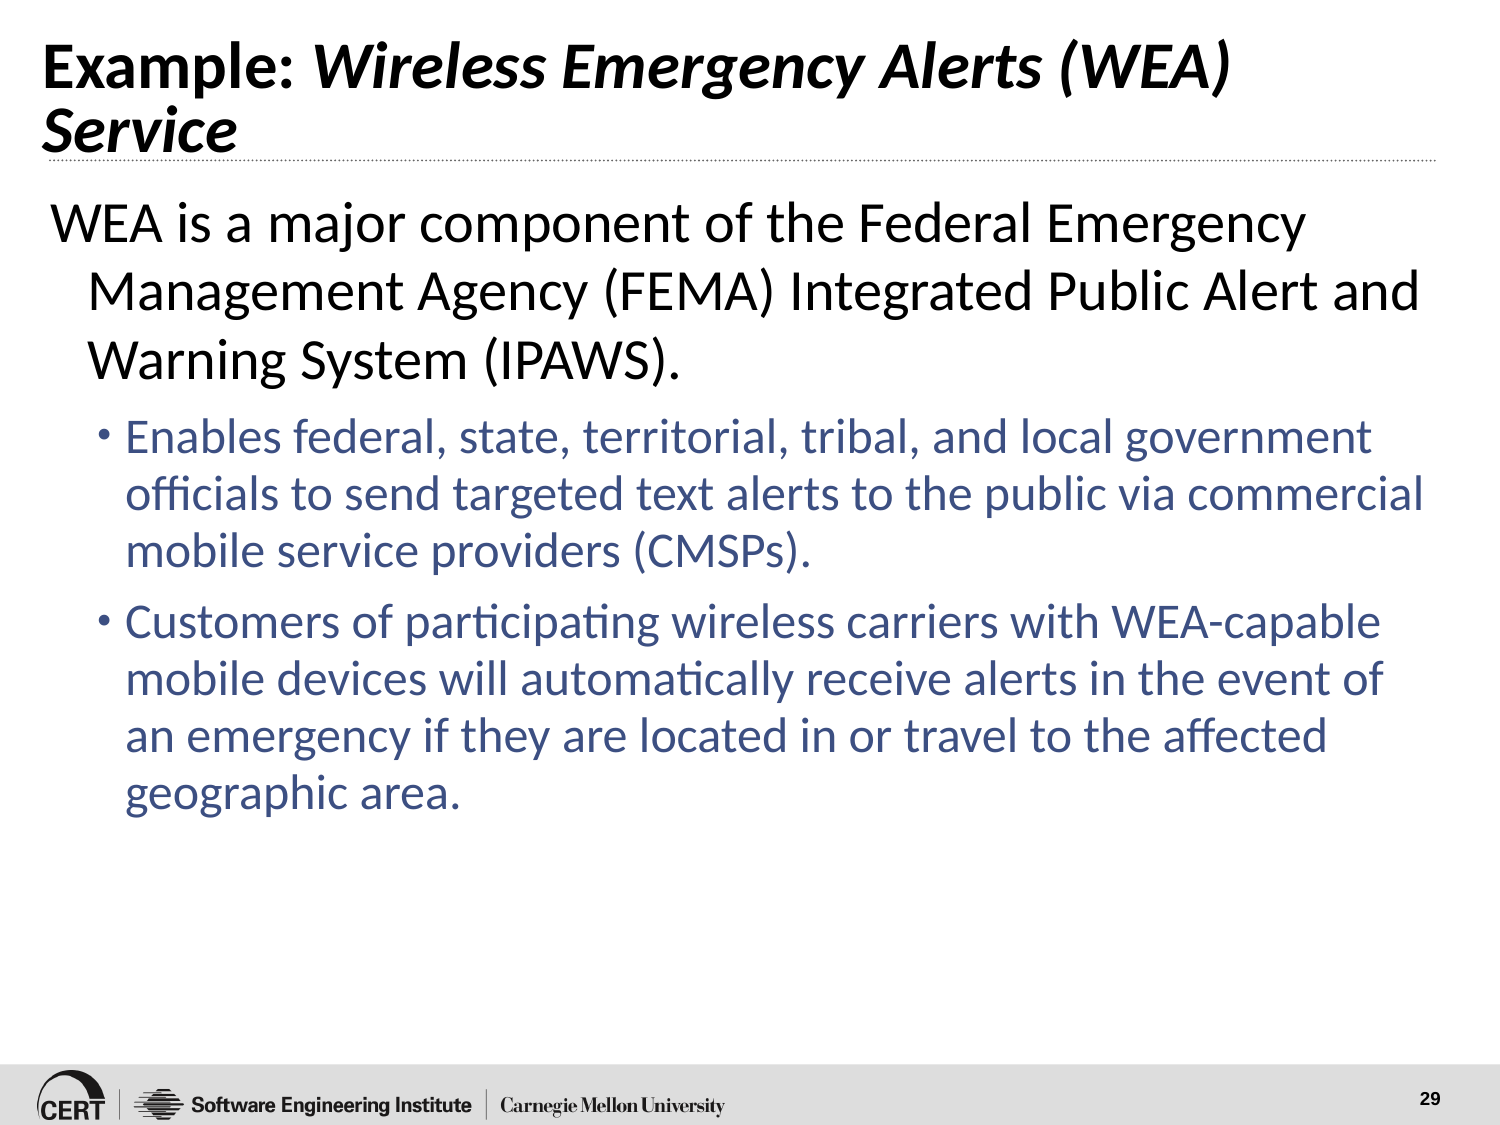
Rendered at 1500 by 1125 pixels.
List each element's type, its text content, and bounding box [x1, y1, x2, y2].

list WEA is a major component of the Federal Emergency Management Agency (FEMA) Integrated Public Alert and Warning System (IPAWS). Enables federal, state, territorial, tribal, and local government officials to send targeted text alerts to the public via commercial mobile service providers (CMSPs). Customers of participating wireless carriers with WEA-capable mobile devices will automatically receive alerts in the event of an emergency if they are located in or travel to the affected geographic area. [49, 187, 1438, 1001]
title Example: Wireless Emergency Alerts (WEA) Service [42, 37, 1434, 155]
picture [37, 1069, 725, 1122]
